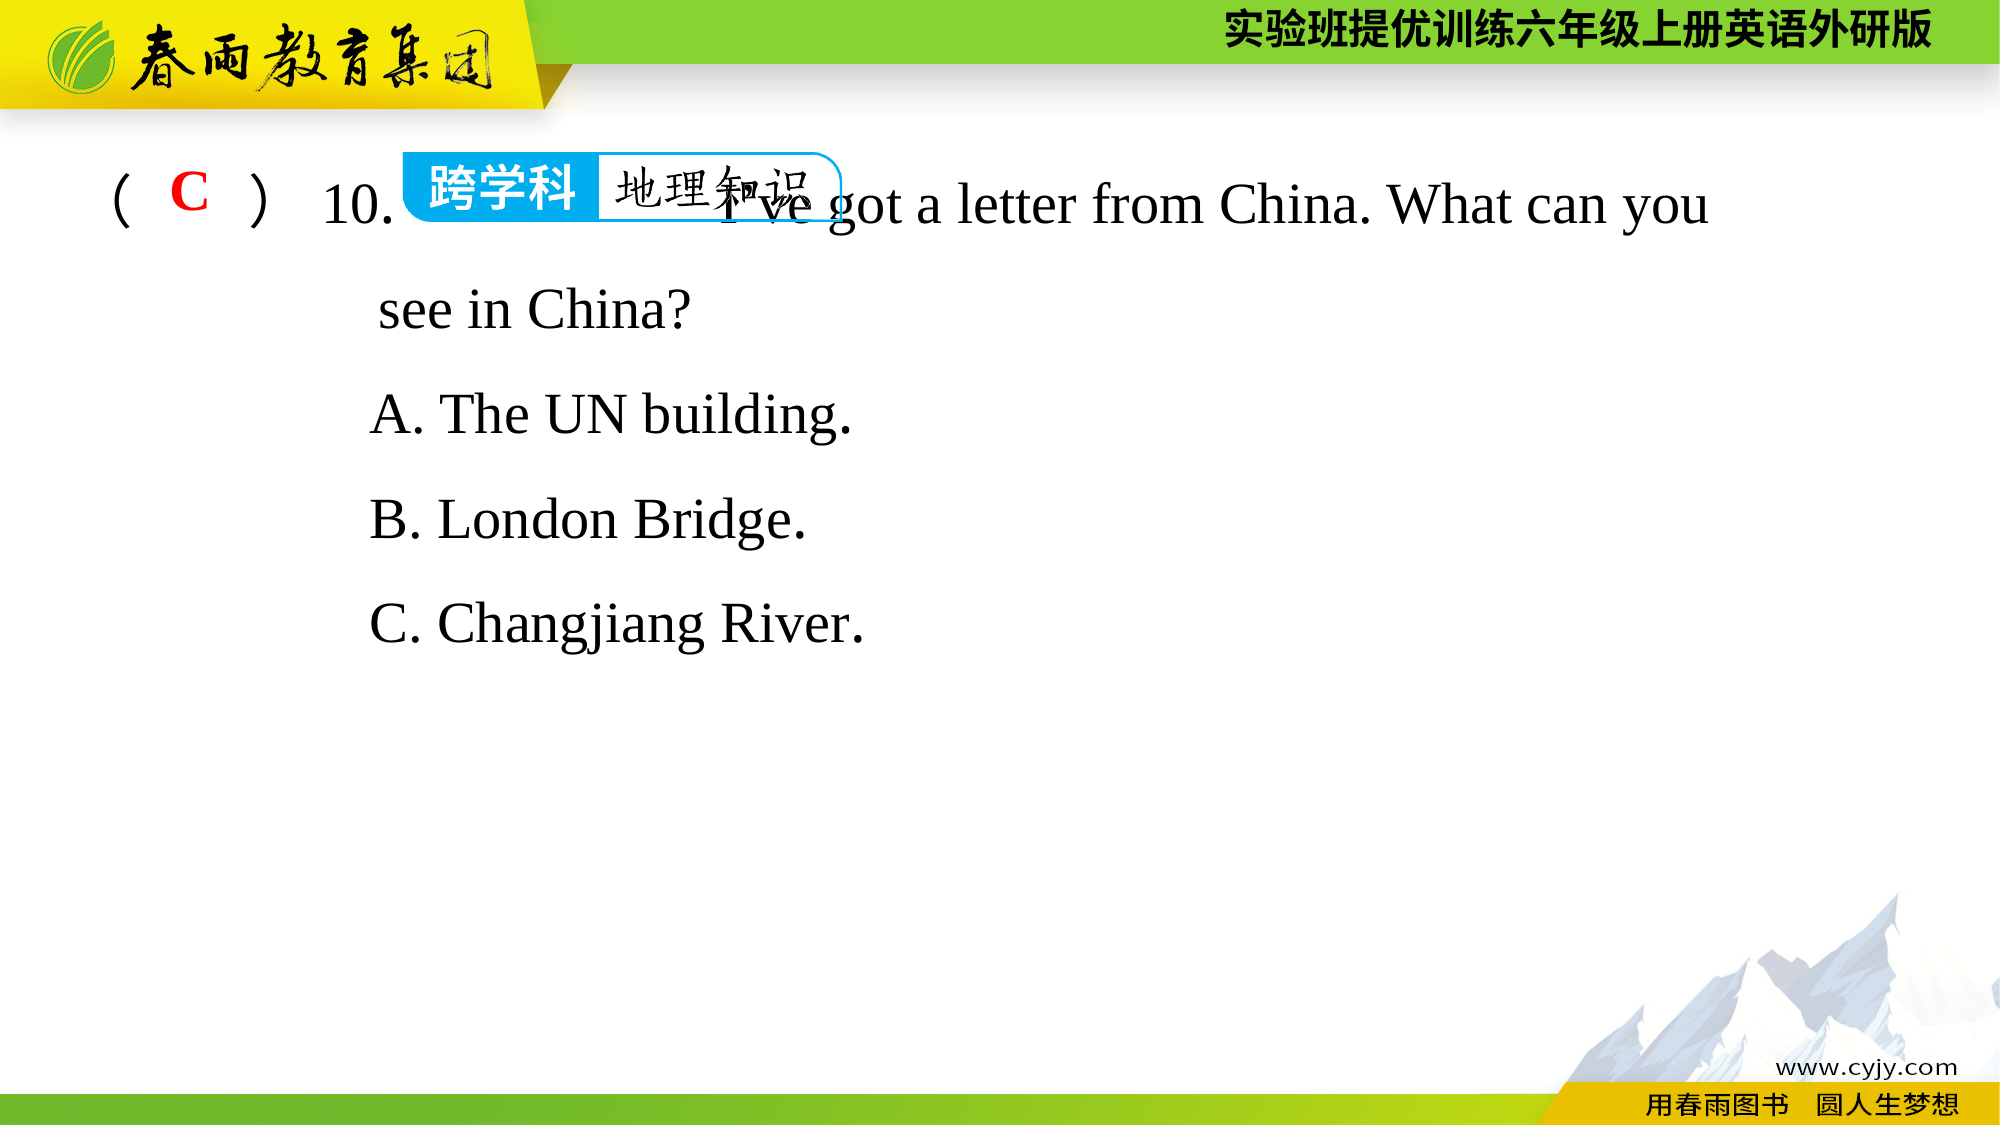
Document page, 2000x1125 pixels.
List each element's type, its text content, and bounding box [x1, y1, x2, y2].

list （ ）10. I’ve got a letter from China. What can you see in China? A. The UN building. B. London Bridge. C. Changjiang River. [59, 122, 1944, 655]
text_box C [154, 144, 227, 230]
picture [0, 0, 2000, 1125]
